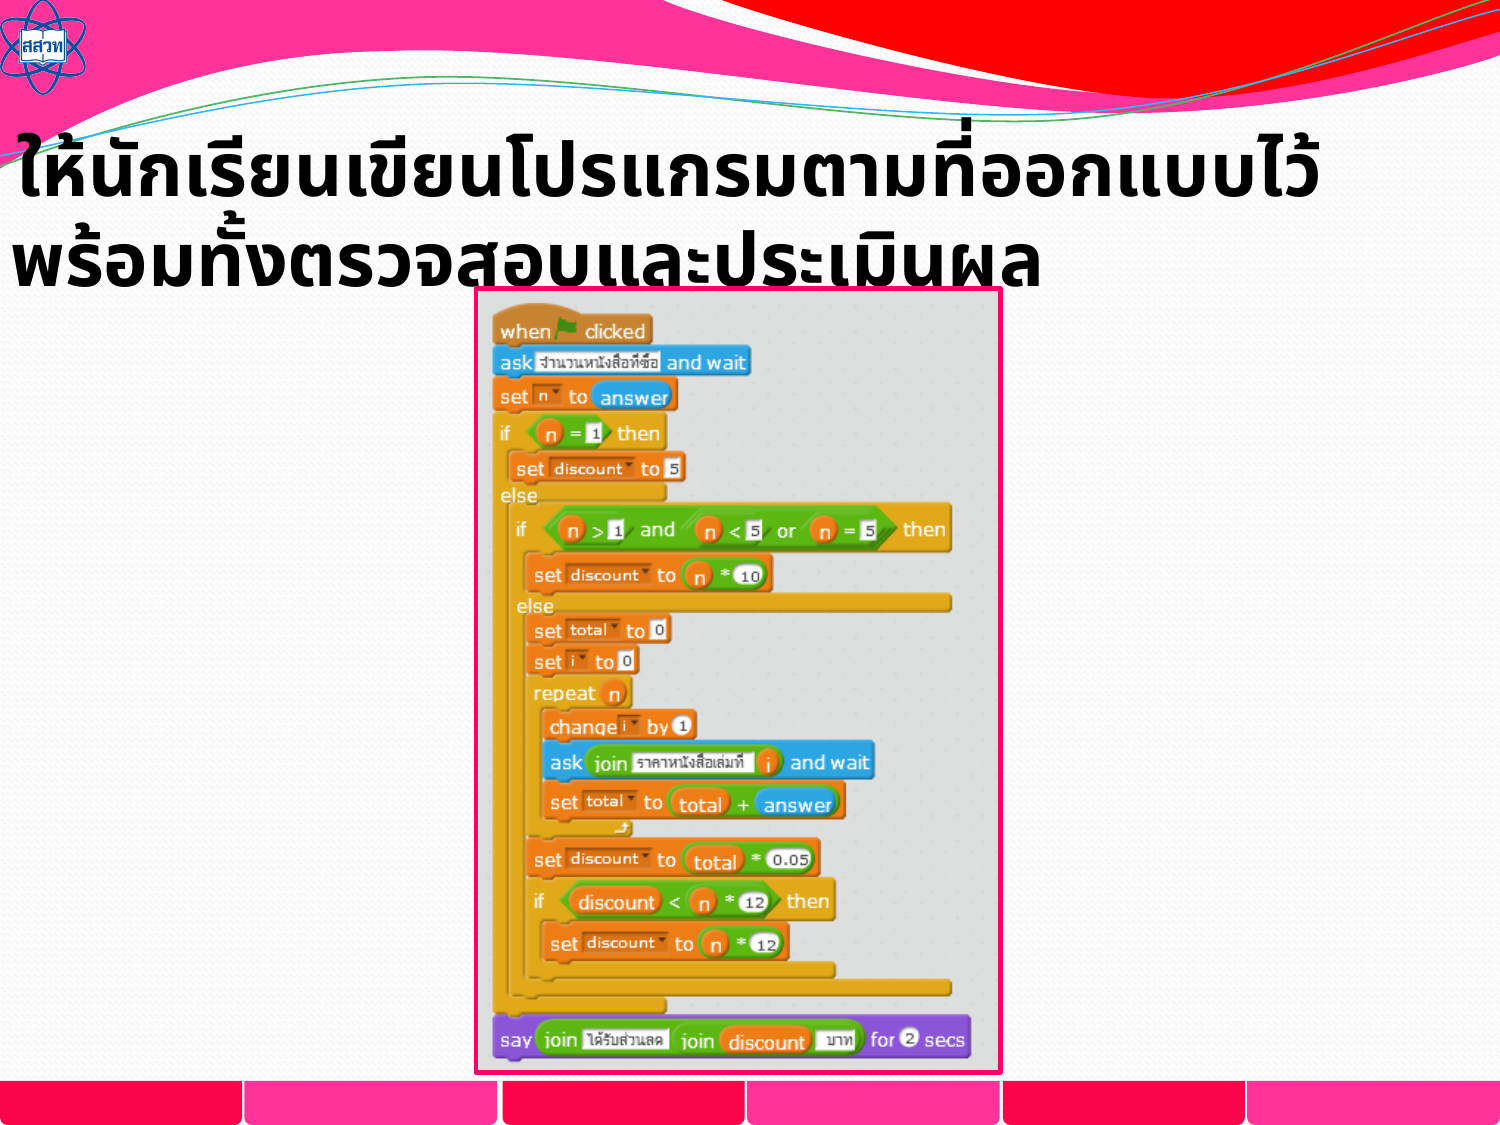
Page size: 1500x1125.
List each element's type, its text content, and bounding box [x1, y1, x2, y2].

table_cell 1.6 [471, 1080, 498, 1087]
picture [0, 0, 86, 95]
picture [478, 290, 999, 1071]
text_box 3. ให้นักเรียนเขียนโปรแกรมตามที่ออกแบบไว้ พร้อมทั้งตรวจสอบและประเมินผล [0, 113, 1337, 309]
table_cell 1.6 [746, 1080, 1000, 1087]
